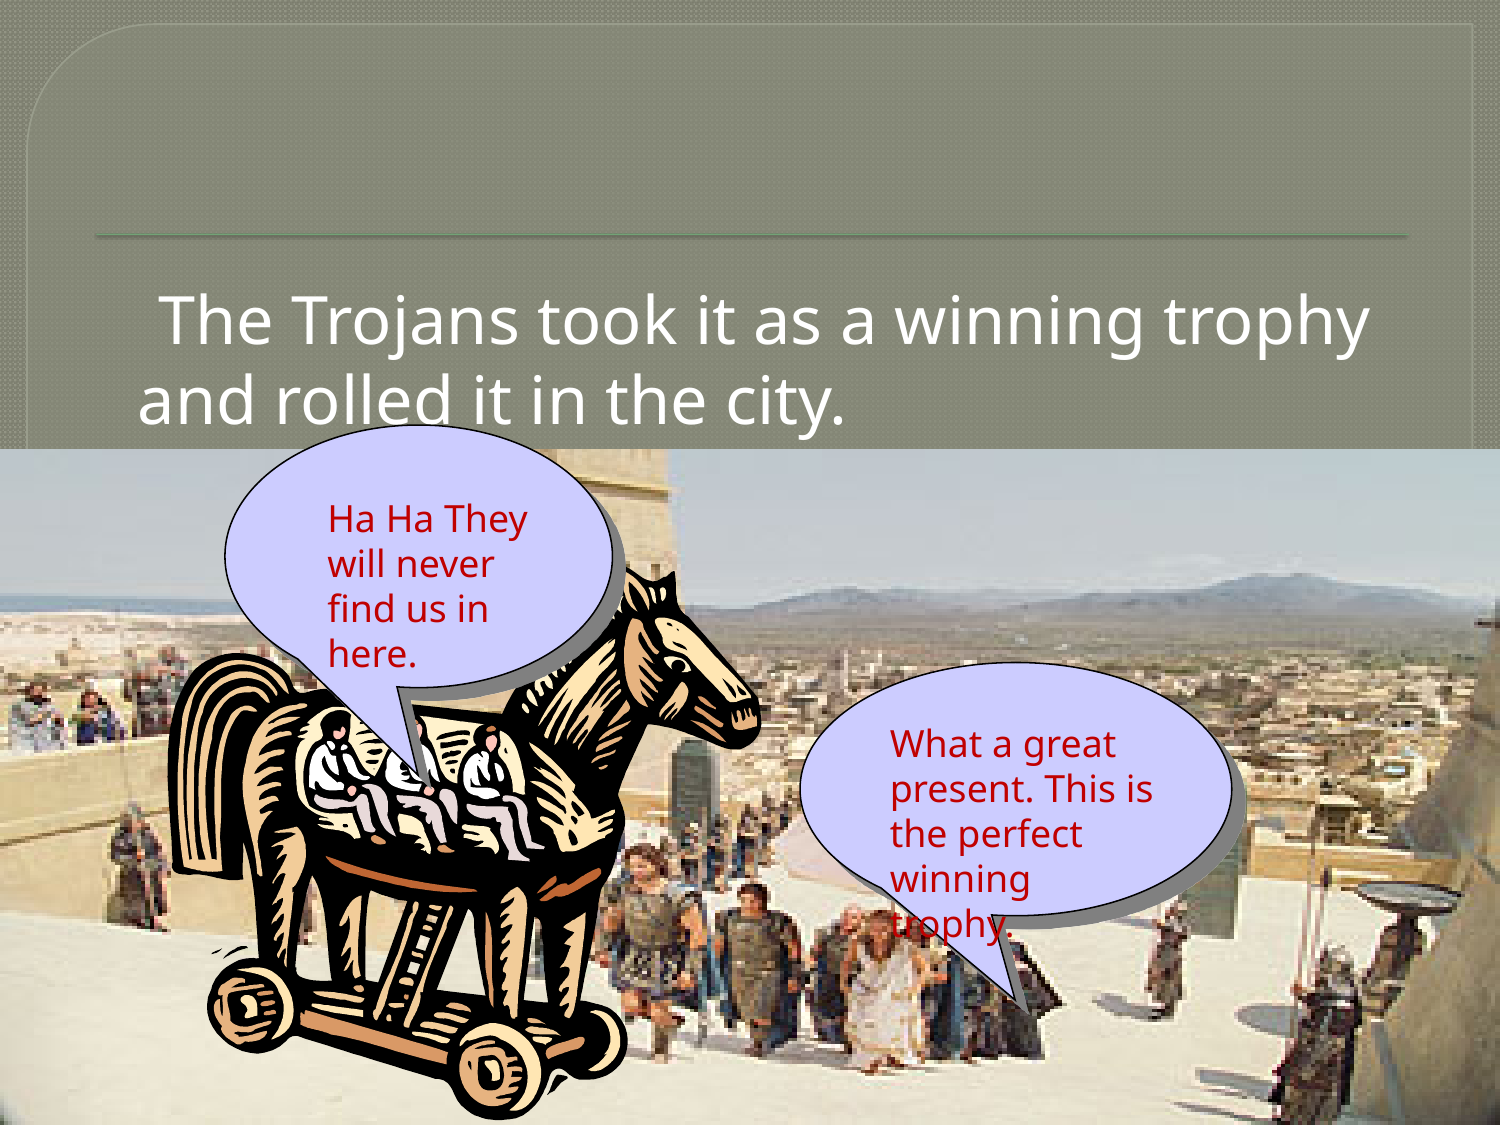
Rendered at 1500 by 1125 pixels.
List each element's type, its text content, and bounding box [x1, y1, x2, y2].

picture [0, 449, 1500, 1125]
list The Trojans took it as a winning trophy and rolled it in the city. [75, 270, 1425, 449]
text_box [307, 425, 531, 449]
